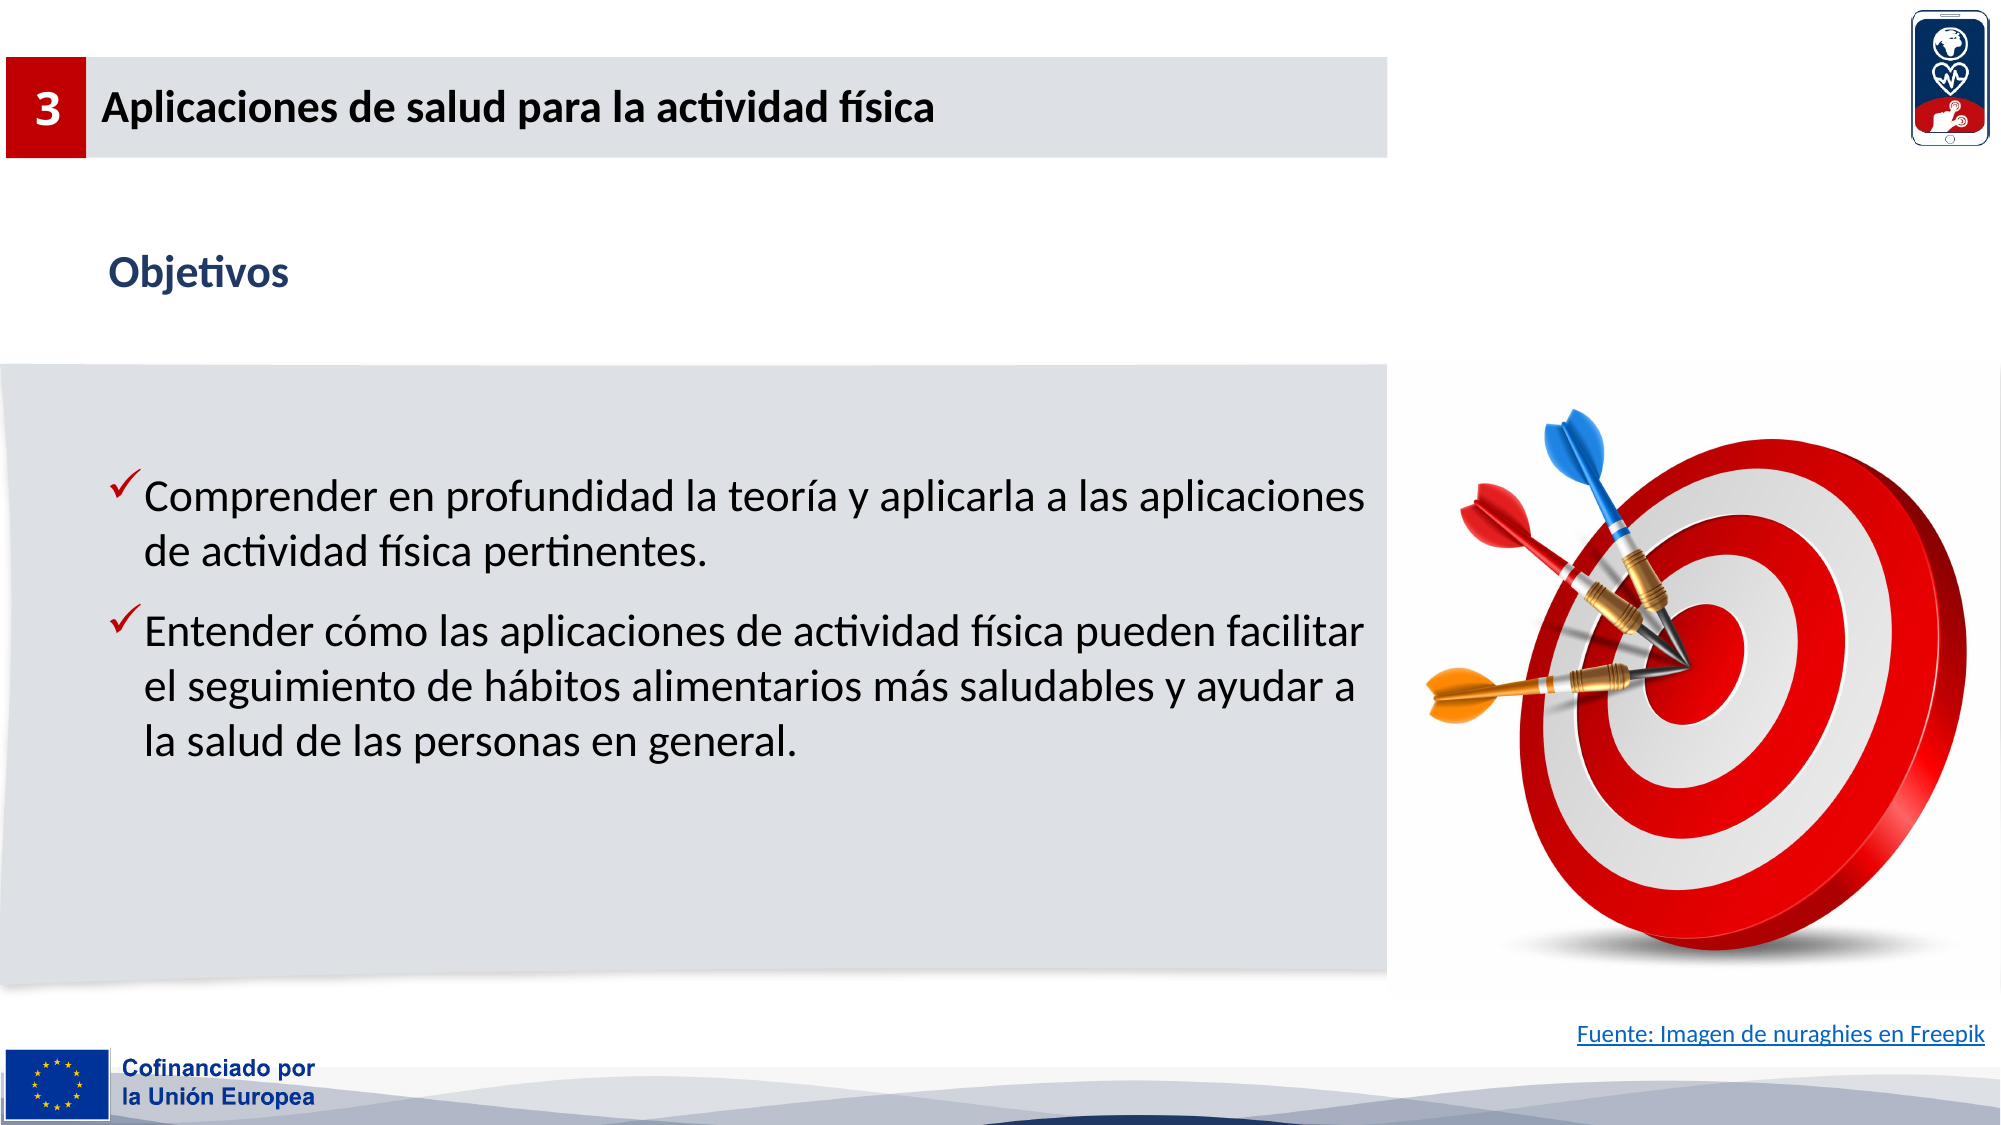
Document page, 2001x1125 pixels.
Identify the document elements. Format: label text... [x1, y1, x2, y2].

text_box Fuente: Imagen de nuraghies en Freepik [1363, 1009, 2000, 1055]
picture [1911, 10, 1990, 146]
title Objetivos [93, 221, 1819, 324]
text_box [5, 56, 87, 159]
picture [0, 1044, 2001, 1125]
list Comprender en profundidad la teoría y aplicarla a las aplicaciones de actividad física pertinentes. Entender cómo las aplicaciones de actividad física pueden facilitar el seguimiento de hábitos alimentarios más saludables y ayudar a la salud de las personas en general. [91, 458, 1383, 986]
text_box 3 [20, 71, 89, 142]
text_box Aplicaciones de salud para la actividad física [86, 57, 1388, 158]
picture [1387, 361, 2000, 998]
